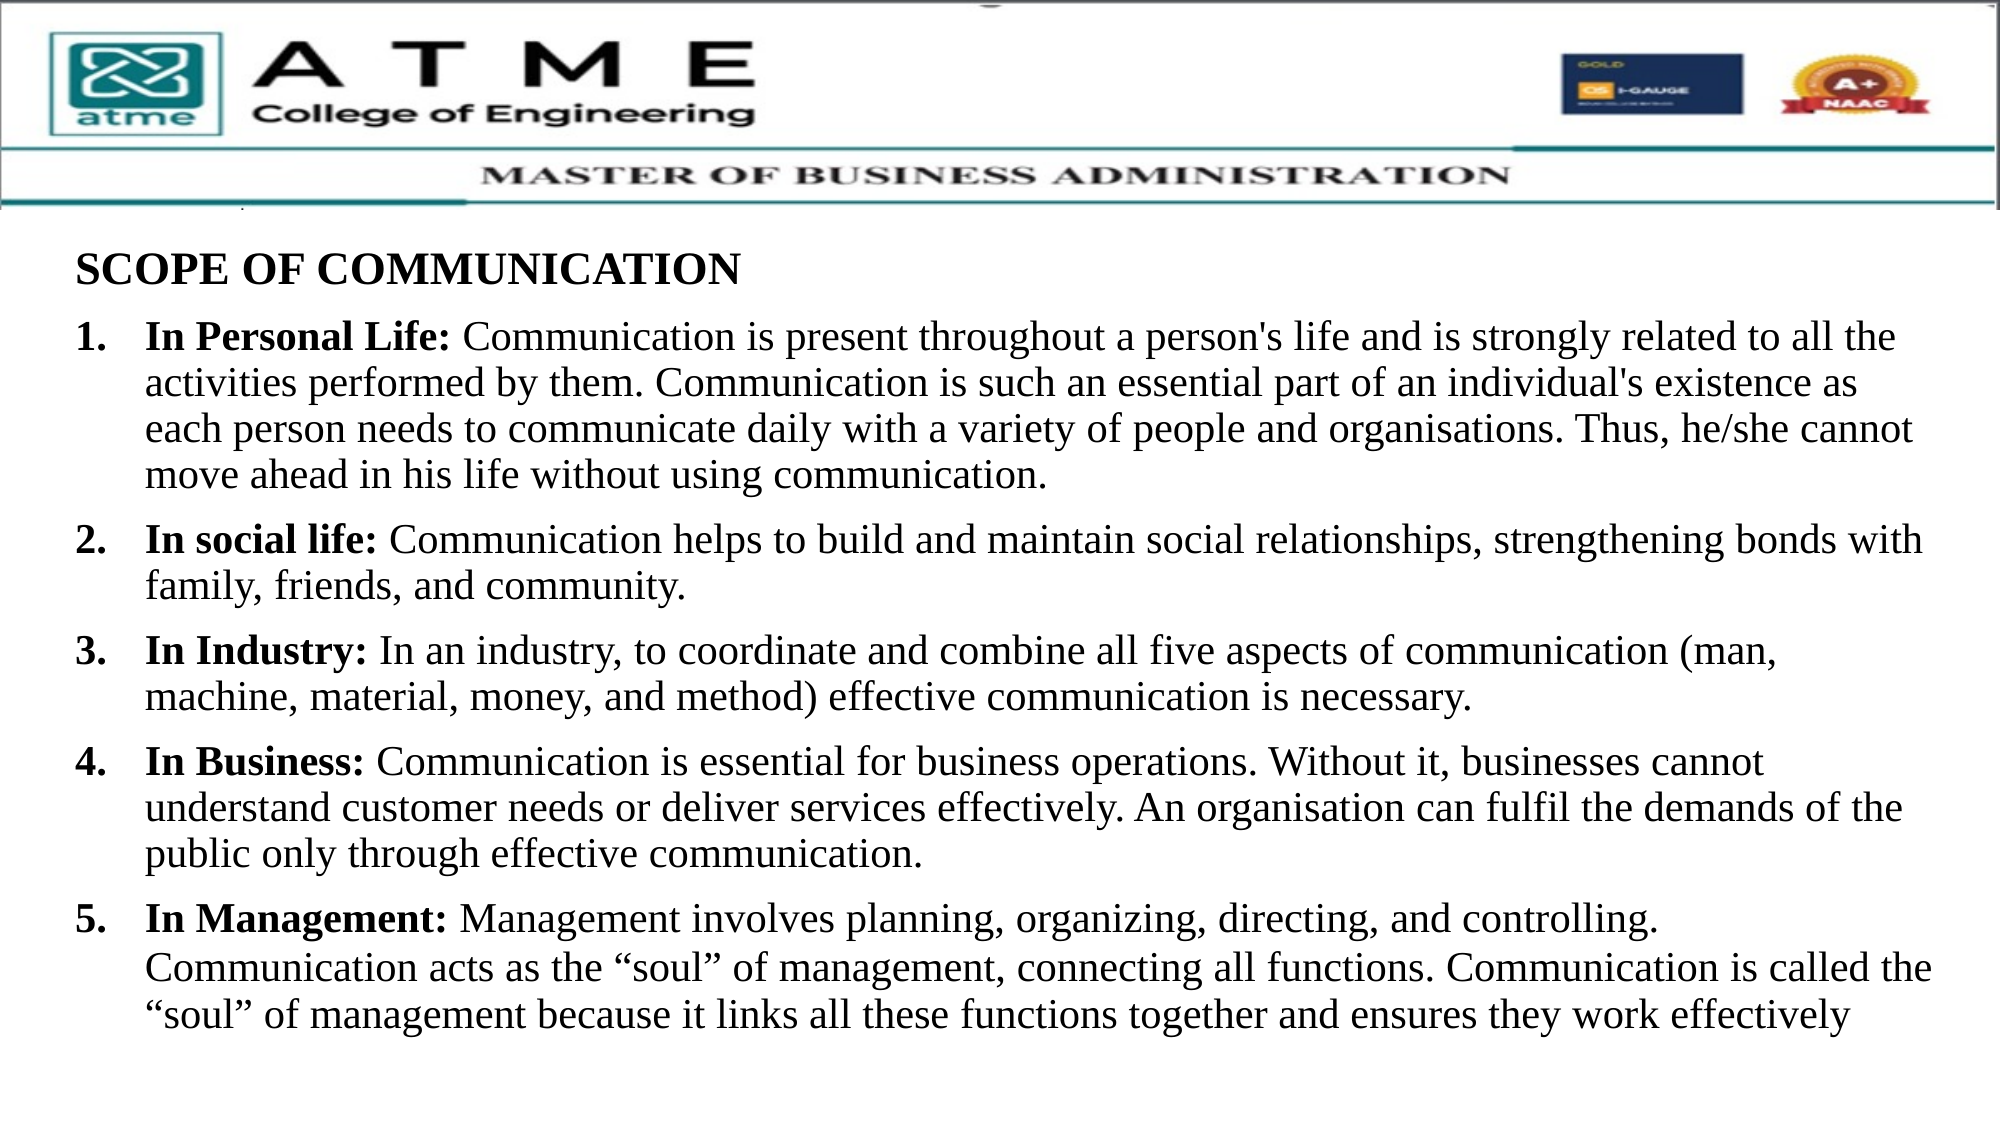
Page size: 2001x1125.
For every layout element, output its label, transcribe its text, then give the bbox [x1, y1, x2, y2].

picture [0, 0, 2000, 210]
list SCOPE OF COMMUNICATION In Personal Life: Communication is present throughout a person's life and is strongly related to all the activities performed by them. Communication is such an essential part of an individual's existence as each person needs to communicate daily with a variety of people and organisations. Thus, he/she cannot move ahead in his life without using communication. In social life: Communication helps to build and maintain social relationships, strengthening bonds with family, friends, and community. In Industry: In an industry, to coordinate and combine all five aspects of communication (man, machine, material, money, and method) effective communication is necessary. In Business: Communication is essential for business operations. Without it, businesses cannot understand customer needs or deliver services effectively. An organisation can fulfil the demands of the public only through effective communication. In Management: Management involves planning, organizing, directing, and controlling. Communication acts as the “soul” of management, connecting all functions. Communication is called the “soul” of management because it links all these functions together and ensures they work effectively [60, 236, 1957, 1084]
